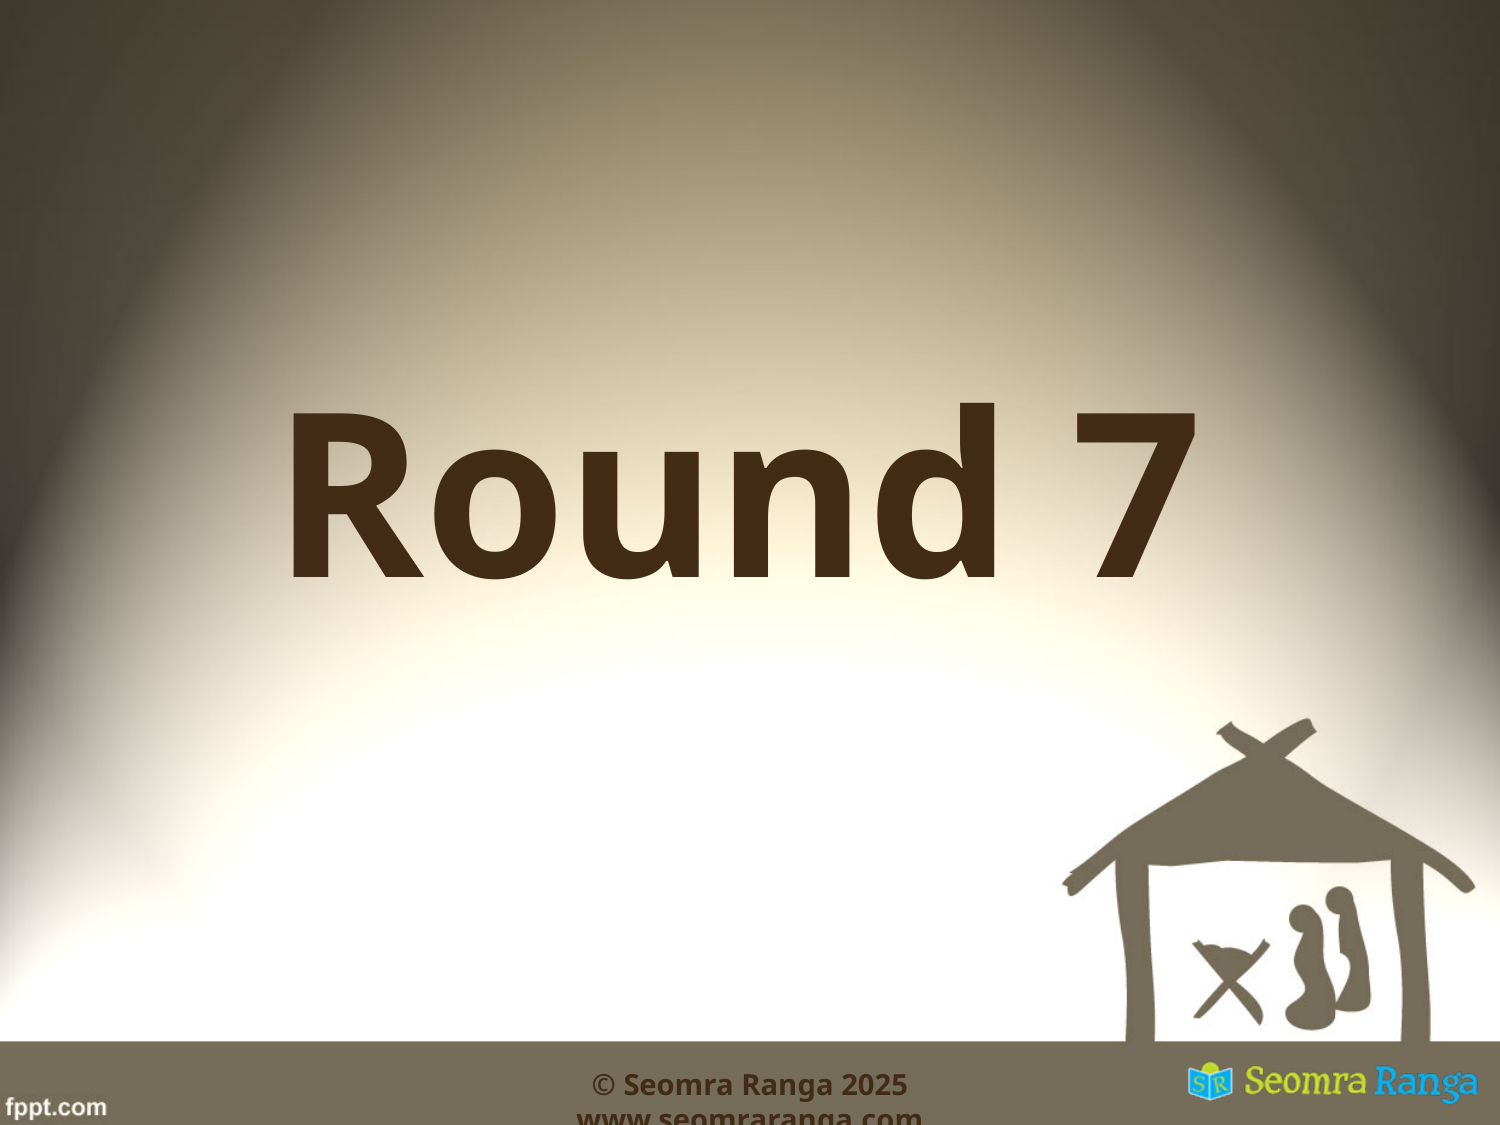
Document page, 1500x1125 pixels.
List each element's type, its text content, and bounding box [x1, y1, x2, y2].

title Round 7 [253, 184, 1223, 787]
picture [0, 0, 1500, 1125]
text_box © Seomra Ranga 2025 www.seomraranga.com [401, 1058, 1099, 1125]
